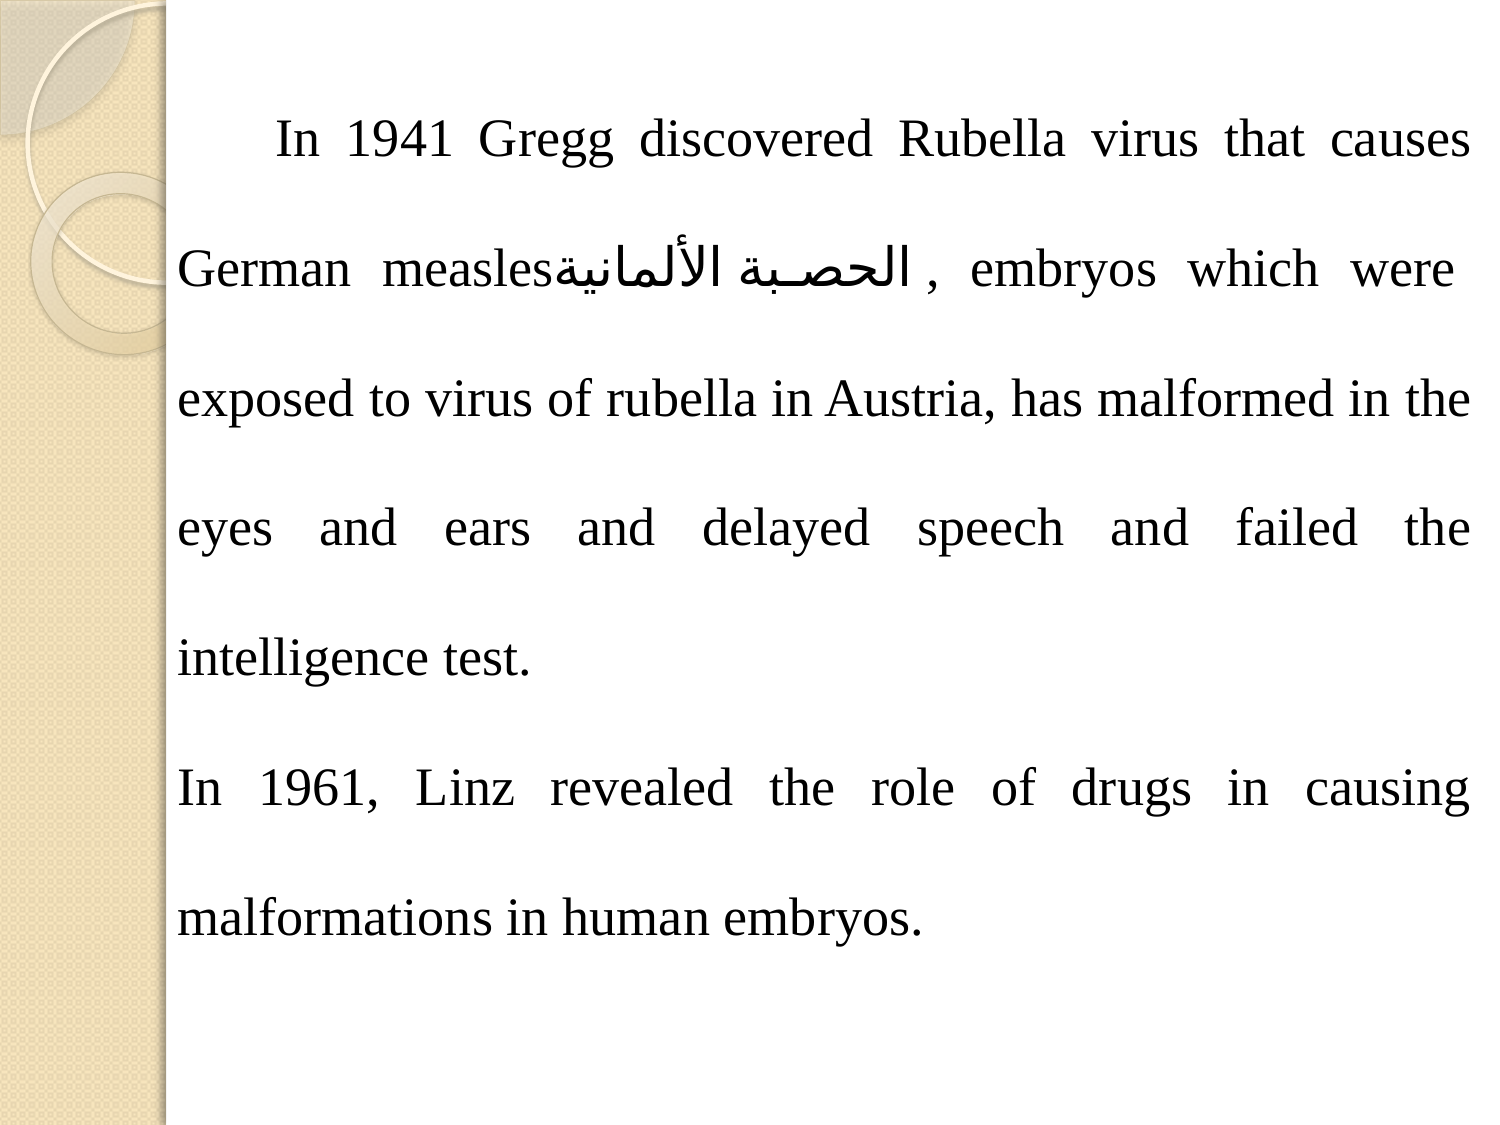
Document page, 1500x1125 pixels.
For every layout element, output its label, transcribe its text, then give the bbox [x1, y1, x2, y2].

text_box In 1941 Gregg discovered Rubella virus that causes German measlesالحصبة الألمانية , embryos which were exposed to virus of rubella in Austria, has malformed in the eyes and ears and delayed speech and failed the intelligence test. In 1961, Linz revealed the role of drugs in causing malformations in human embryos. [162, 29, 1488, 954]
